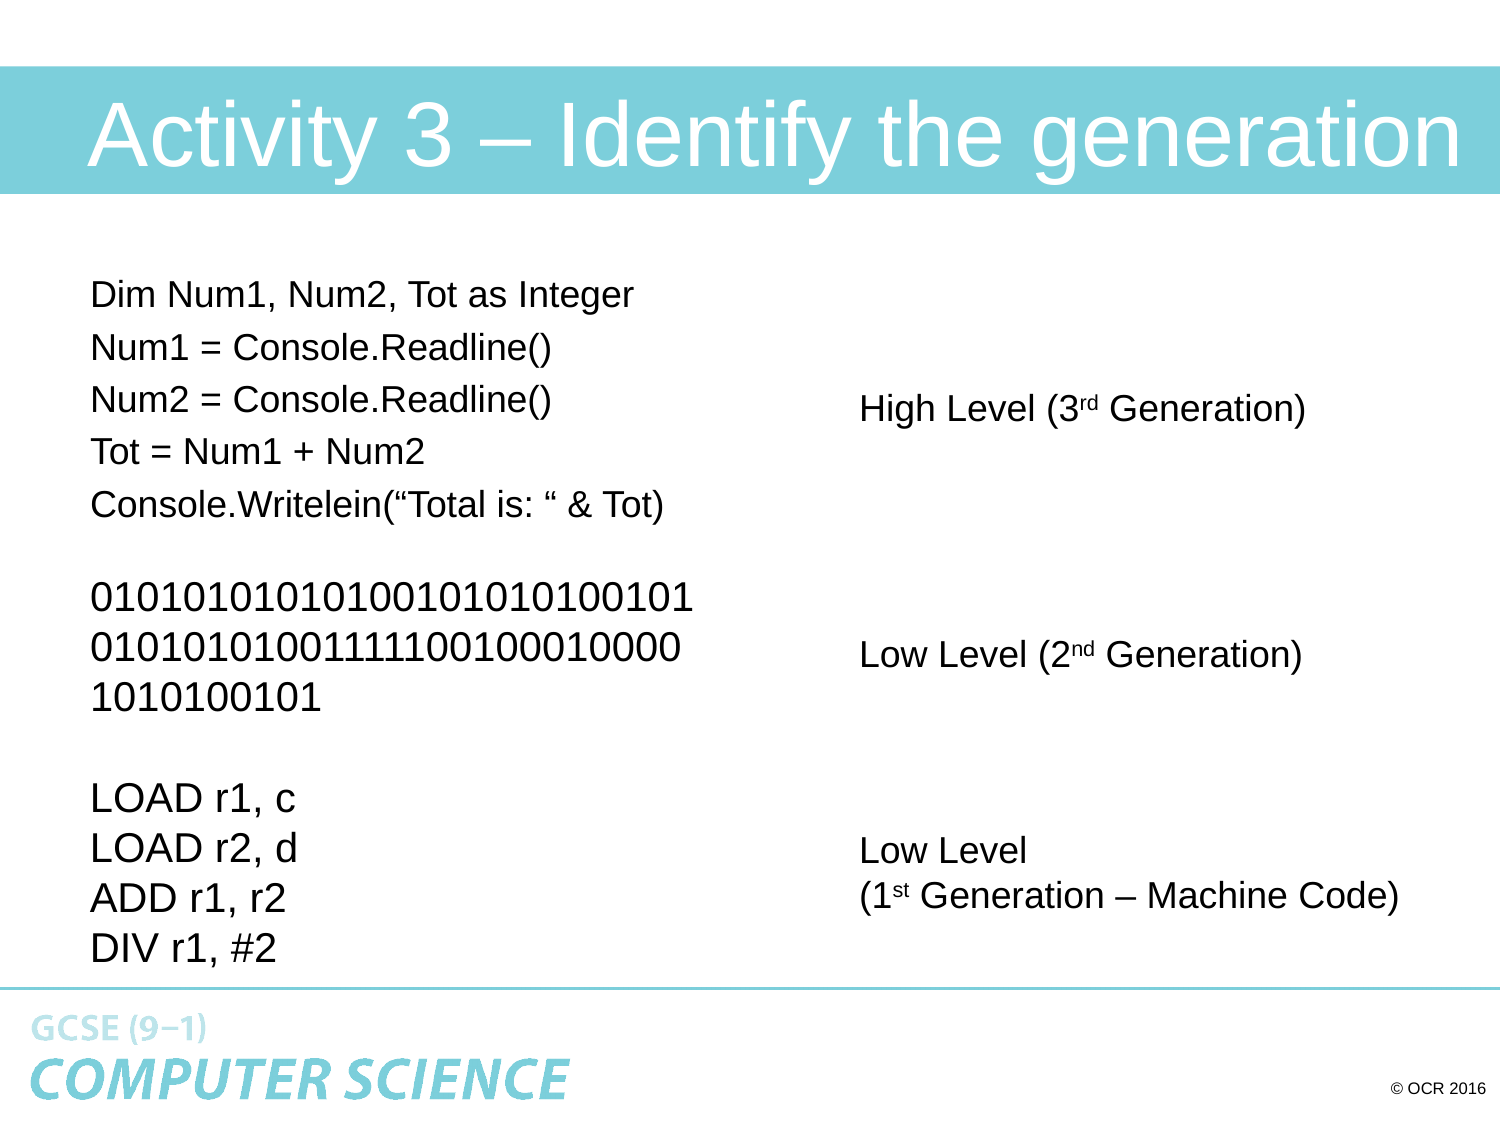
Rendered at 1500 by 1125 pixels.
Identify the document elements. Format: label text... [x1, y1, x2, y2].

picture [0, 987, 1500, 1124]
text_box Low Level (1st Generation – Machine Code) [844, 818, 1424, 924]
text_box Low Level (2nd Generation) [844, 623, 1396, 683]
list Dim Num1, Num2, Tot as Integer Num1 = Console.Readline() Num2 = Console.Readline() Tot = Num1 + Num2 Console.Writelein(“Total is: “ & Tot) [75, 262, 774, 551]
text_box 01010101010100101010100101010101010011111001000100001010100101 [75, 562, 713, 745]
title Activity 3 – Identify the generation [0, 66, 1500, 194]
text_box LOAD r1, c LOAD r2, d ADD r1, r2 DIV r1, #2 [74, 763, 825, 979]
text_box High Level (3rd Generation) [844, 376, 1396, 436]
